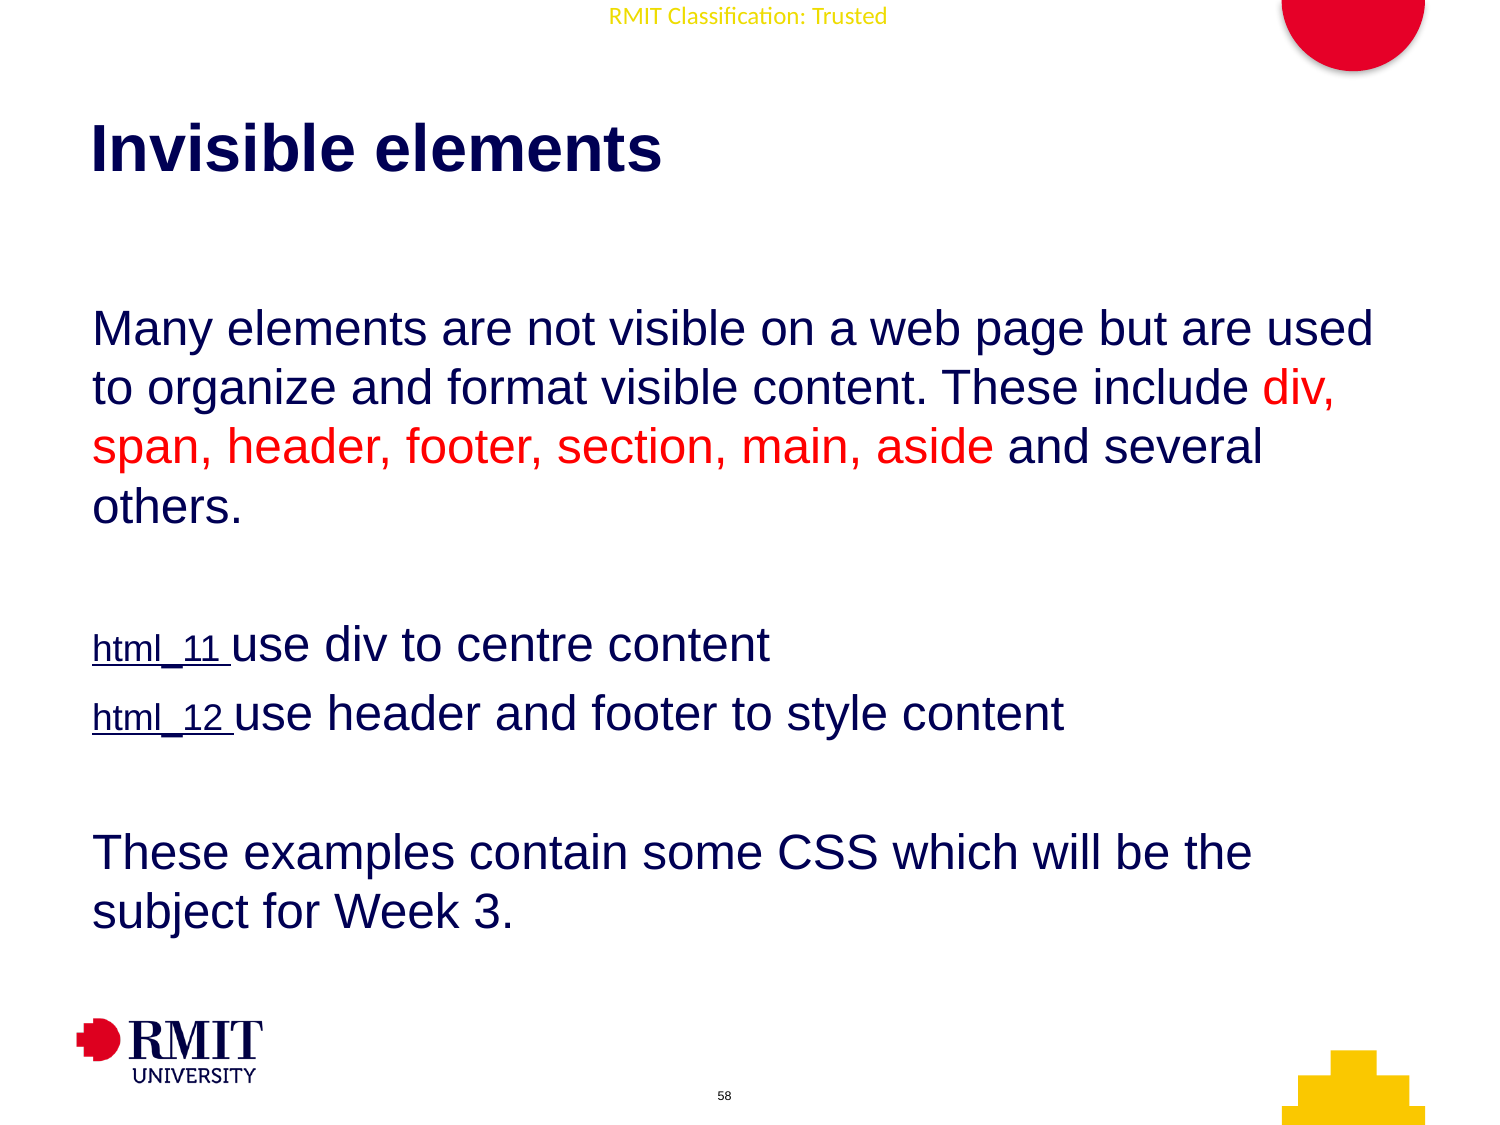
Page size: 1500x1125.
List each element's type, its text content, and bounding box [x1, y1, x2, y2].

picture [57, 1001, 281, 1102]
title Invisible elements [75, 23, 1237, 267]
list Many elements are not visible on a web page but are used to organize and format visible content. These include div, span, header, footer, section, main, aside and several others. html_11 use div to centre content html_12 use header and footer to style content These examples contain some CSS which will be the subject for Week 3. [75, 288, 1425, 952]
